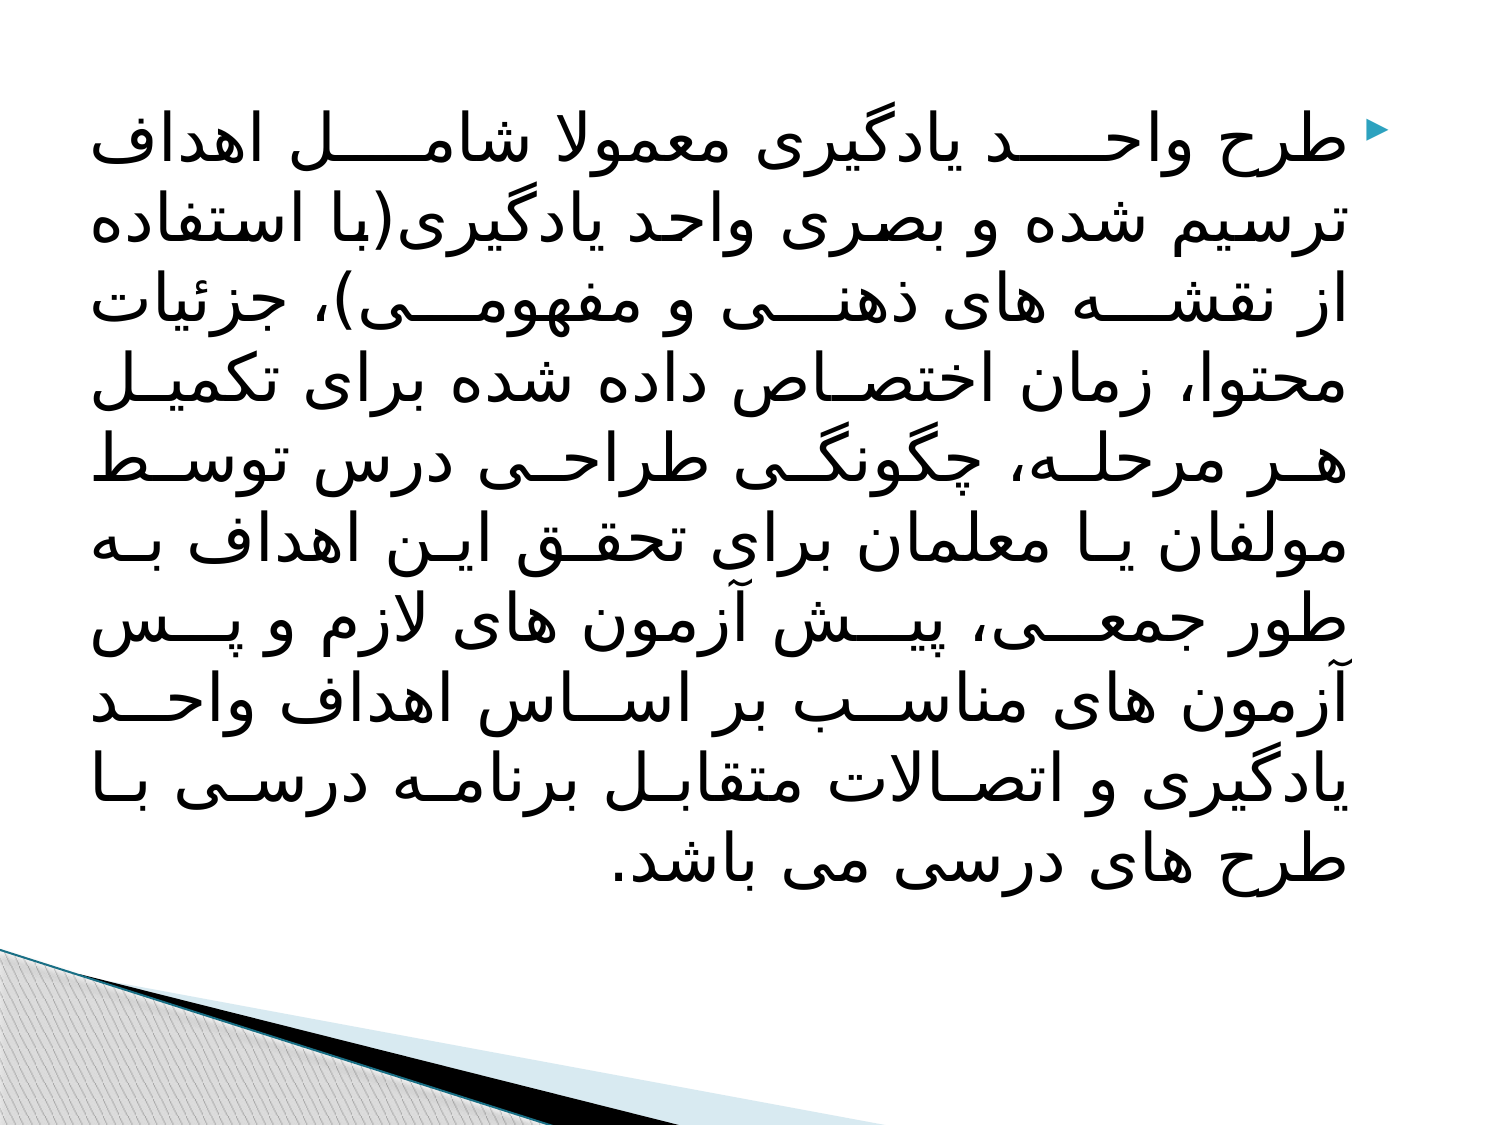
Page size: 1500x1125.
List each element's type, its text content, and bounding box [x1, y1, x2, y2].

list طرح واحد یادگیری معمولا شامل اهداف ترسیم شده و بصری واحد یادگیری(با استفاده از نقشه های ذهنی و مفهومی)، جزئیات محتوا، زمان اختصاص داده شده برای تکمیل هر مرحله، چگونگی طراحی درس توسط مولفان یا معلمان برای تحقق این اهداف به طور جمعی، پیش آزمون های لازم و پس آزمون های مناسب بر اساس اهداف واحد یادگیری و اتصالات متقابل برنامه درسی با طرح های درسی می باشد. [75, 87, 1425, 986]
